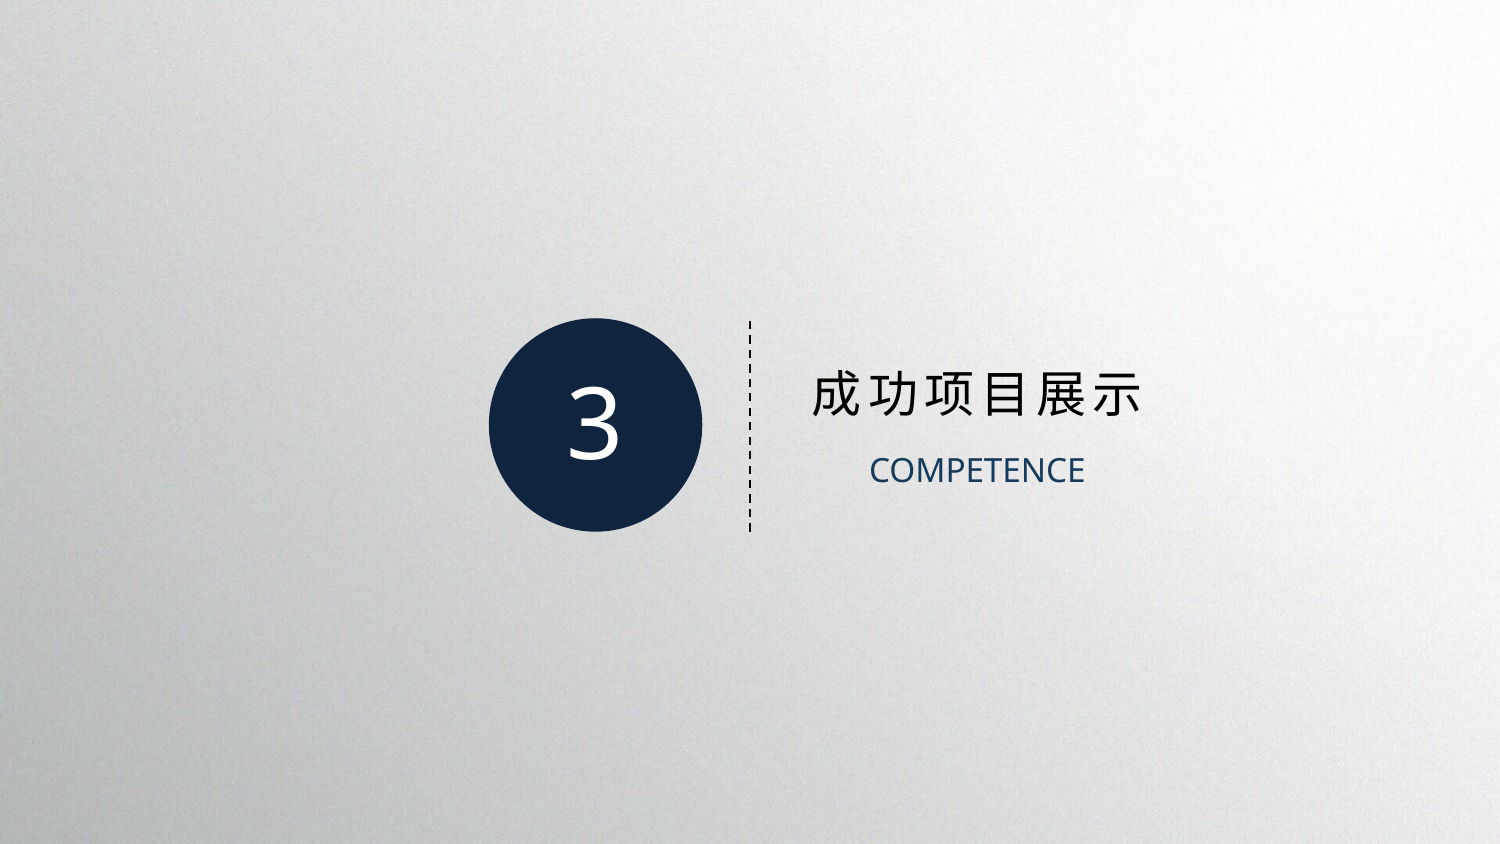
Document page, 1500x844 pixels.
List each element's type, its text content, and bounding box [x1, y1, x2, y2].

picture [0, 0, 1500, 844]
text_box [488, 317, 703, 532]
text_box COMPETENCE [854, 441, 1101, 497]
text_box 成功项目展示 [797, 354, 1159, 430]
